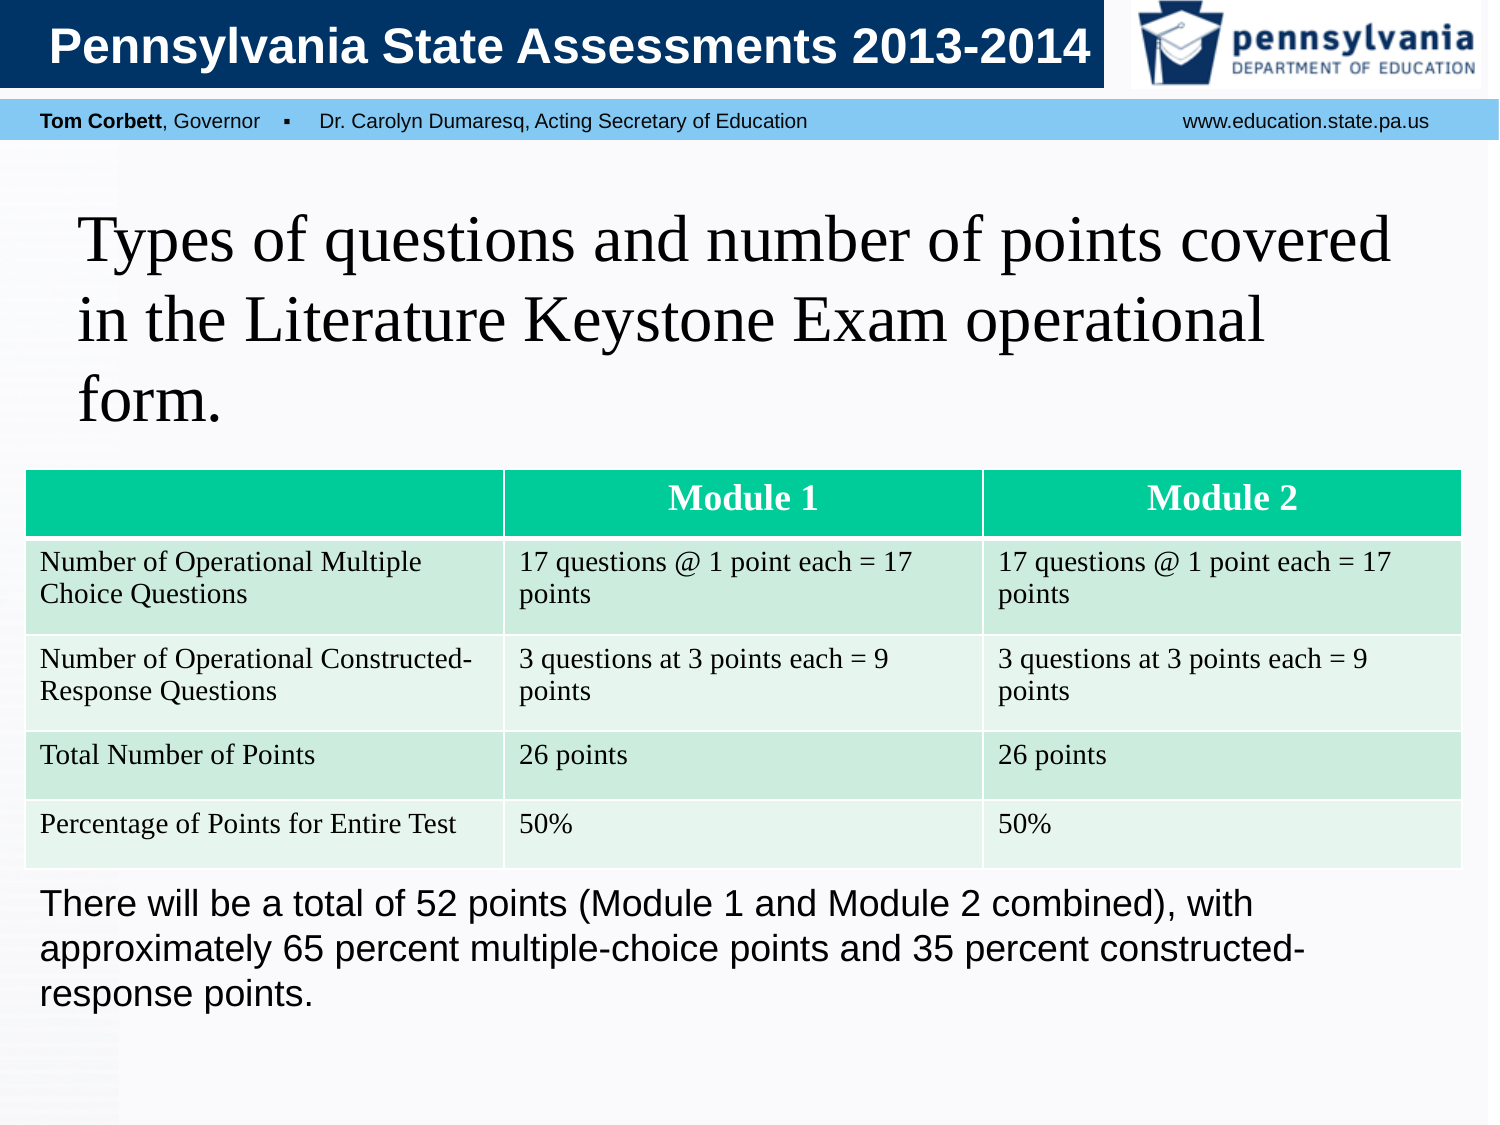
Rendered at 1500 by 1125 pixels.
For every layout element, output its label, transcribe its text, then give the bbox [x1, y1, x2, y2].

table_cell 26 points [984, 732, 1461, 799]
table_cell 3 questions at 3 points each = 9 points [505, 636, 982, 730]
table_cell Total Number of Points [26, 732, 503, 799]
picture [0, 140, 1488, 1125]
text_box There will be a total of 52 points (Module 1 and Module 2 combined), with approximately 65 percent multiple-choice points and 35 percent constructed-response points. [24, 871, 1463, 1022]
table_cell 26 points [505, 732, 982, 799]
picture [0, 0, 1488, 99]
table_cell 17 questions @ 1 point each = 17 points [505, 541, 982, 634]
table_cell 50% [984, 801, 1461, 868]
table_header Module 2 [984, 470, 1461, 536]
table_header Module 1 [505, 470, 982, 536]
table_cell Percentage of Points for Entire Test [26, 801, 503, 868]
table_cell 50% [505, 801, 982, 868]
list Types of questions and number of points covered in the Literature Keystone Exam operational form. [62, 187, 1413, 425]
table_cell 3 questions at 3 points each = 9 points [984, 636, 1461, 730]
table_cell 17 questions @ 1 point each = 17 points [984, 541, 1461, 634]
table_cell Number of Operational Multiple Choice Questions [26, 541, 503, 634]
table_header [26, 470, 503, 536]
table_cell Number of Operational Constructed- Response Questions [26, 636, 503, 730]
